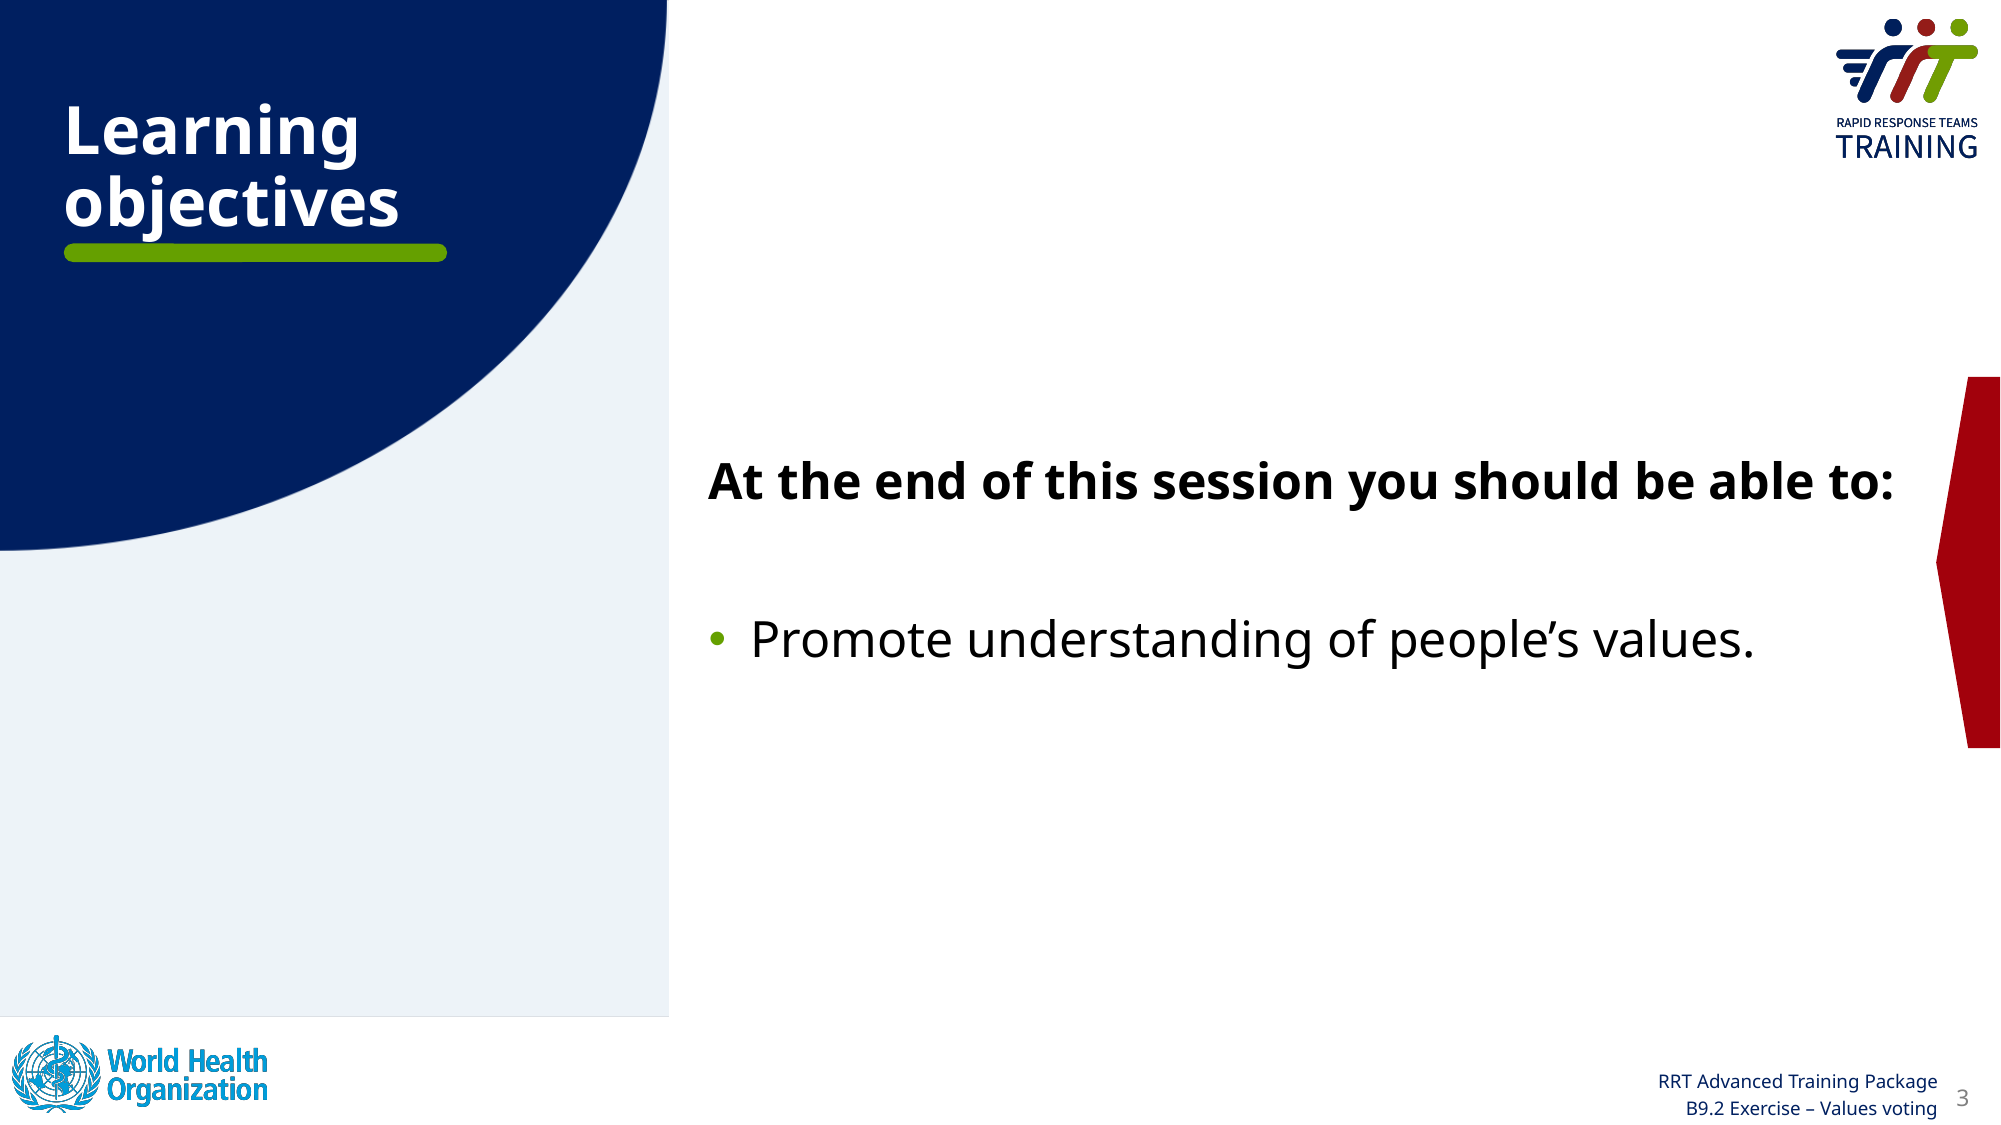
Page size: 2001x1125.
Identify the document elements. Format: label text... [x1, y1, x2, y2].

picture [12, 1035, 54, 1068]
picture [50, 1108, 62, 1113]
list At the end of this session you should be able to: Promote understanding of people’s values. [700, 424, 1937, 701]
picture [1835, 19, 1978, 167]
picture [40, 1062, 47, 1070]
picture [0, 0, 669, 1018]
title Learning objectives [63, 102, 600, 242]
picture [30, 1083, 37, 1091]
picture [12, 1083, 48, 1113]
picture [71, 1053, 90, 1091]
picture [22, 1062, 26, 1077]
picture [34, 1054, 43, 1078]
picture [46, 1056, 54, 1062]
picture [36, 1088, 78, 1105]
picture [59, 1035, 267, 1113]
picture [24, 1054, 36, 1087]
